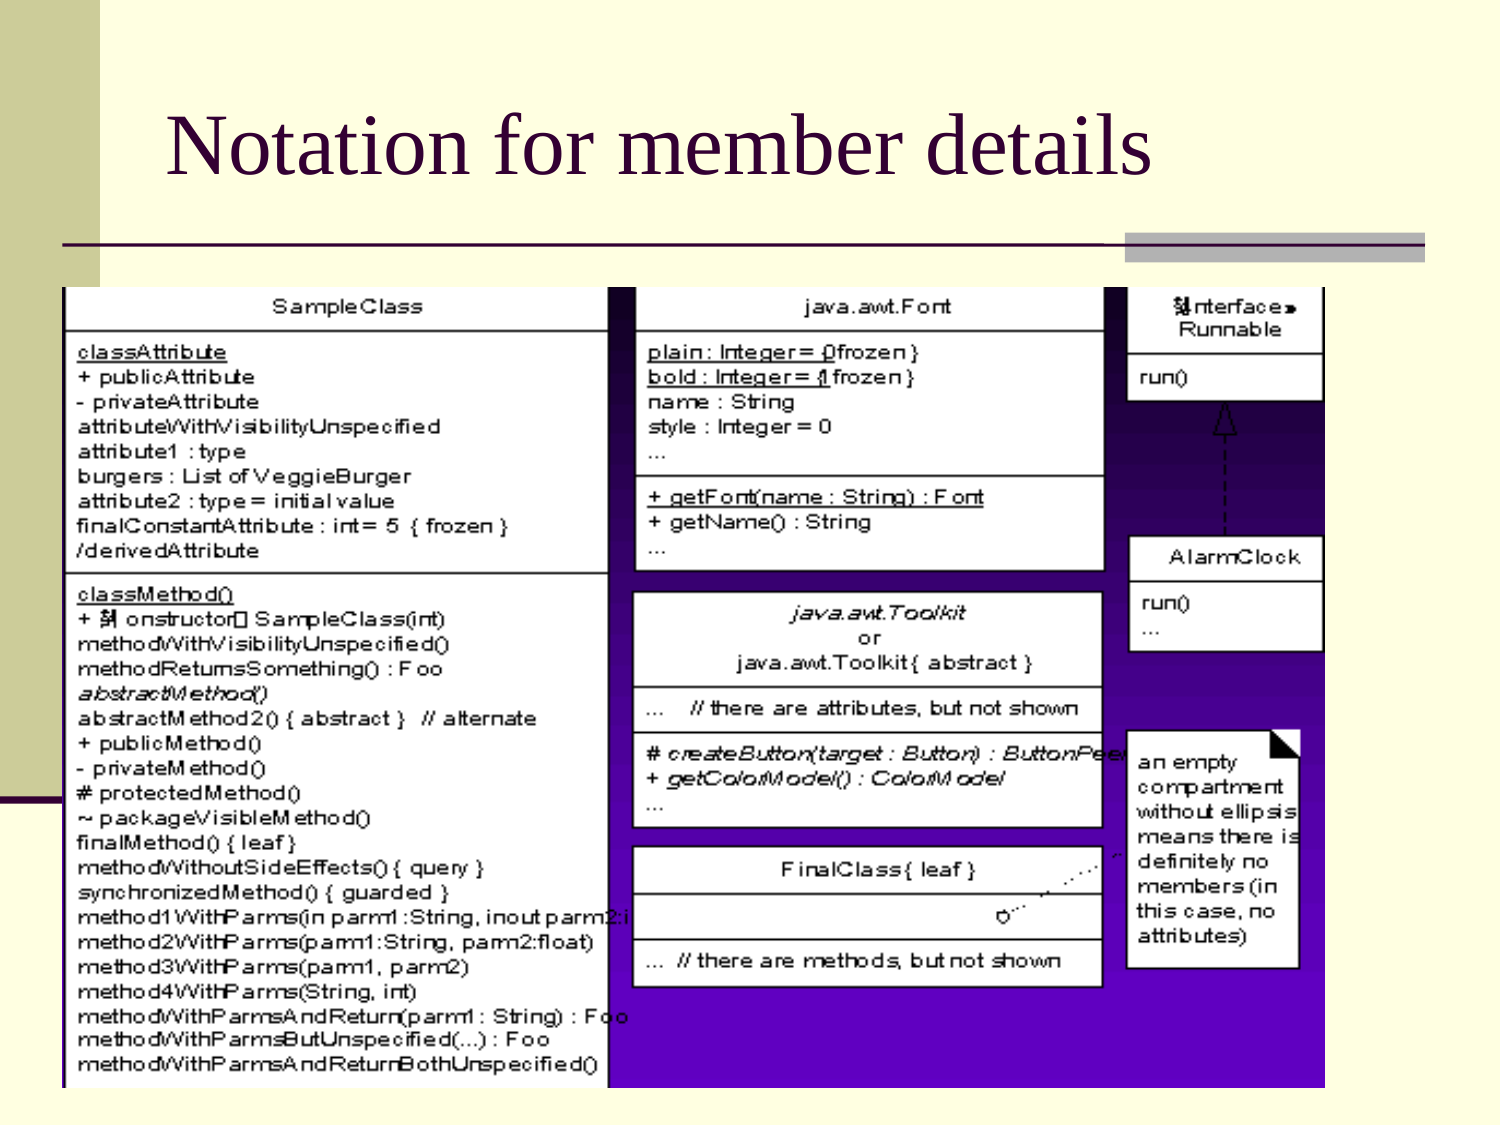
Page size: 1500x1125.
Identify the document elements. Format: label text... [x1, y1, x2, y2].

title Notation for member details [149, 45, 1426, 234]
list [62, 287, 1326, 1088]
